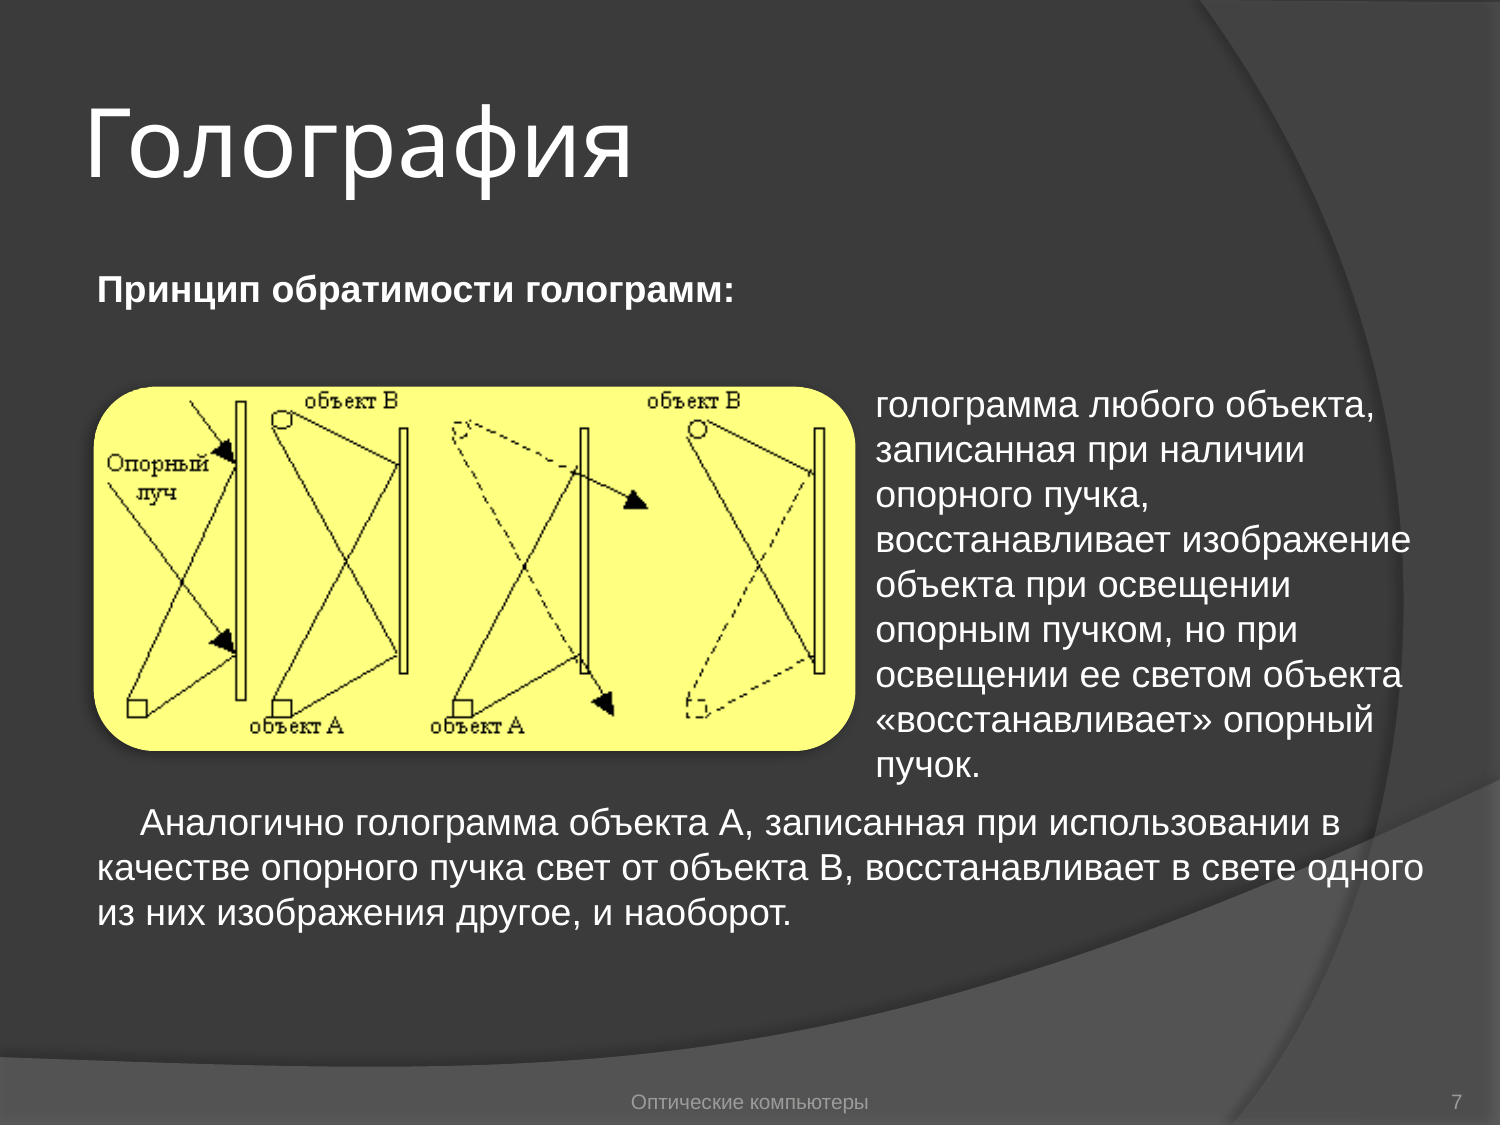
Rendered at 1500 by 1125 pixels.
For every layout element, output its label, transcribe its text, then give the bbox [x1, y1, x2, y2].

picture [93, 386, 856, 752]
list Принцип обратимости голограмм: голограмма любого объекта, записанная при наличии опорного пучка, восстанавливает изображение объекта при освещении опорным пучком, но при освещении ее светом объекта «восстанавливает» опорный пучок. Аналогично голограмма объекта А, записанная при использовании в качестве опорного пучка свет от объекта В, восстанавливает в свете одного из них изображения другое, и наоборот. [82, 257, 1465, 997]
footer Оптические компьютеры [512, 1053, 988, 1114]
slide_number 7 [1337, 1053, 1463, 1114]
title Голография [75, 45, 1300, 233]
